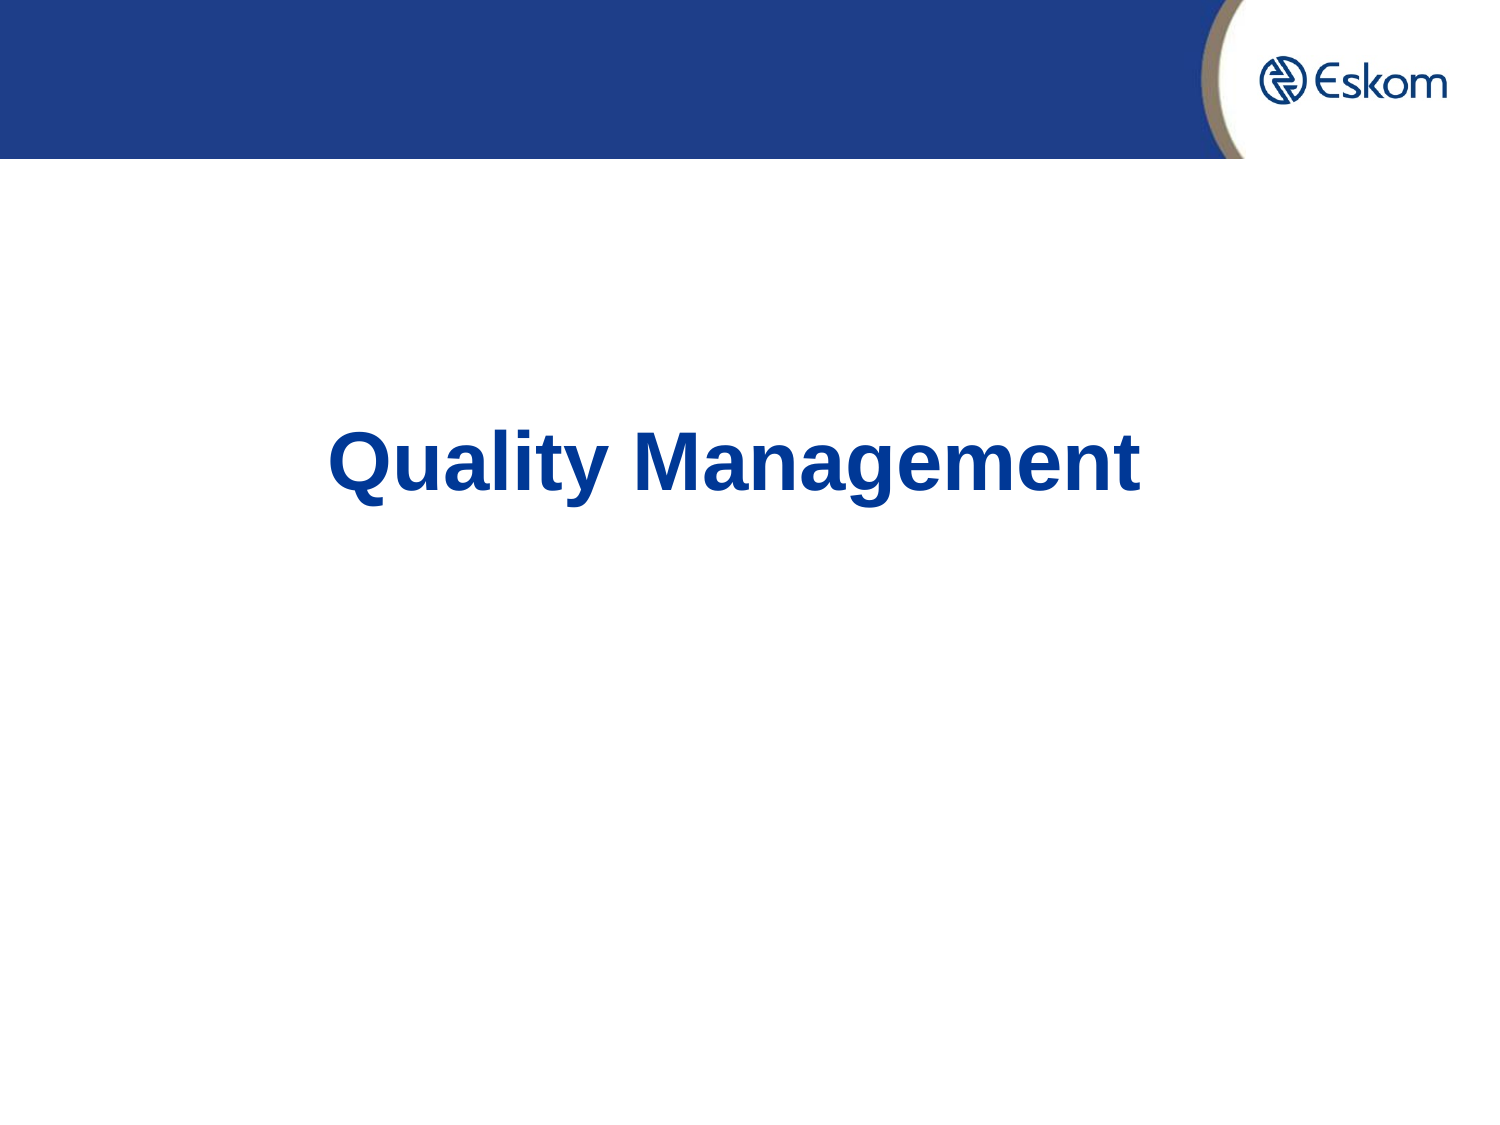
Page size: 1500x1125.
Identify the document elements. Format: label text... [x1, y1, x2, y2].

picture [1257, 55, 1450, 105]
picture [0, 0, 1246, 159]
list Quality Management [300, 349, 1169, 653]
